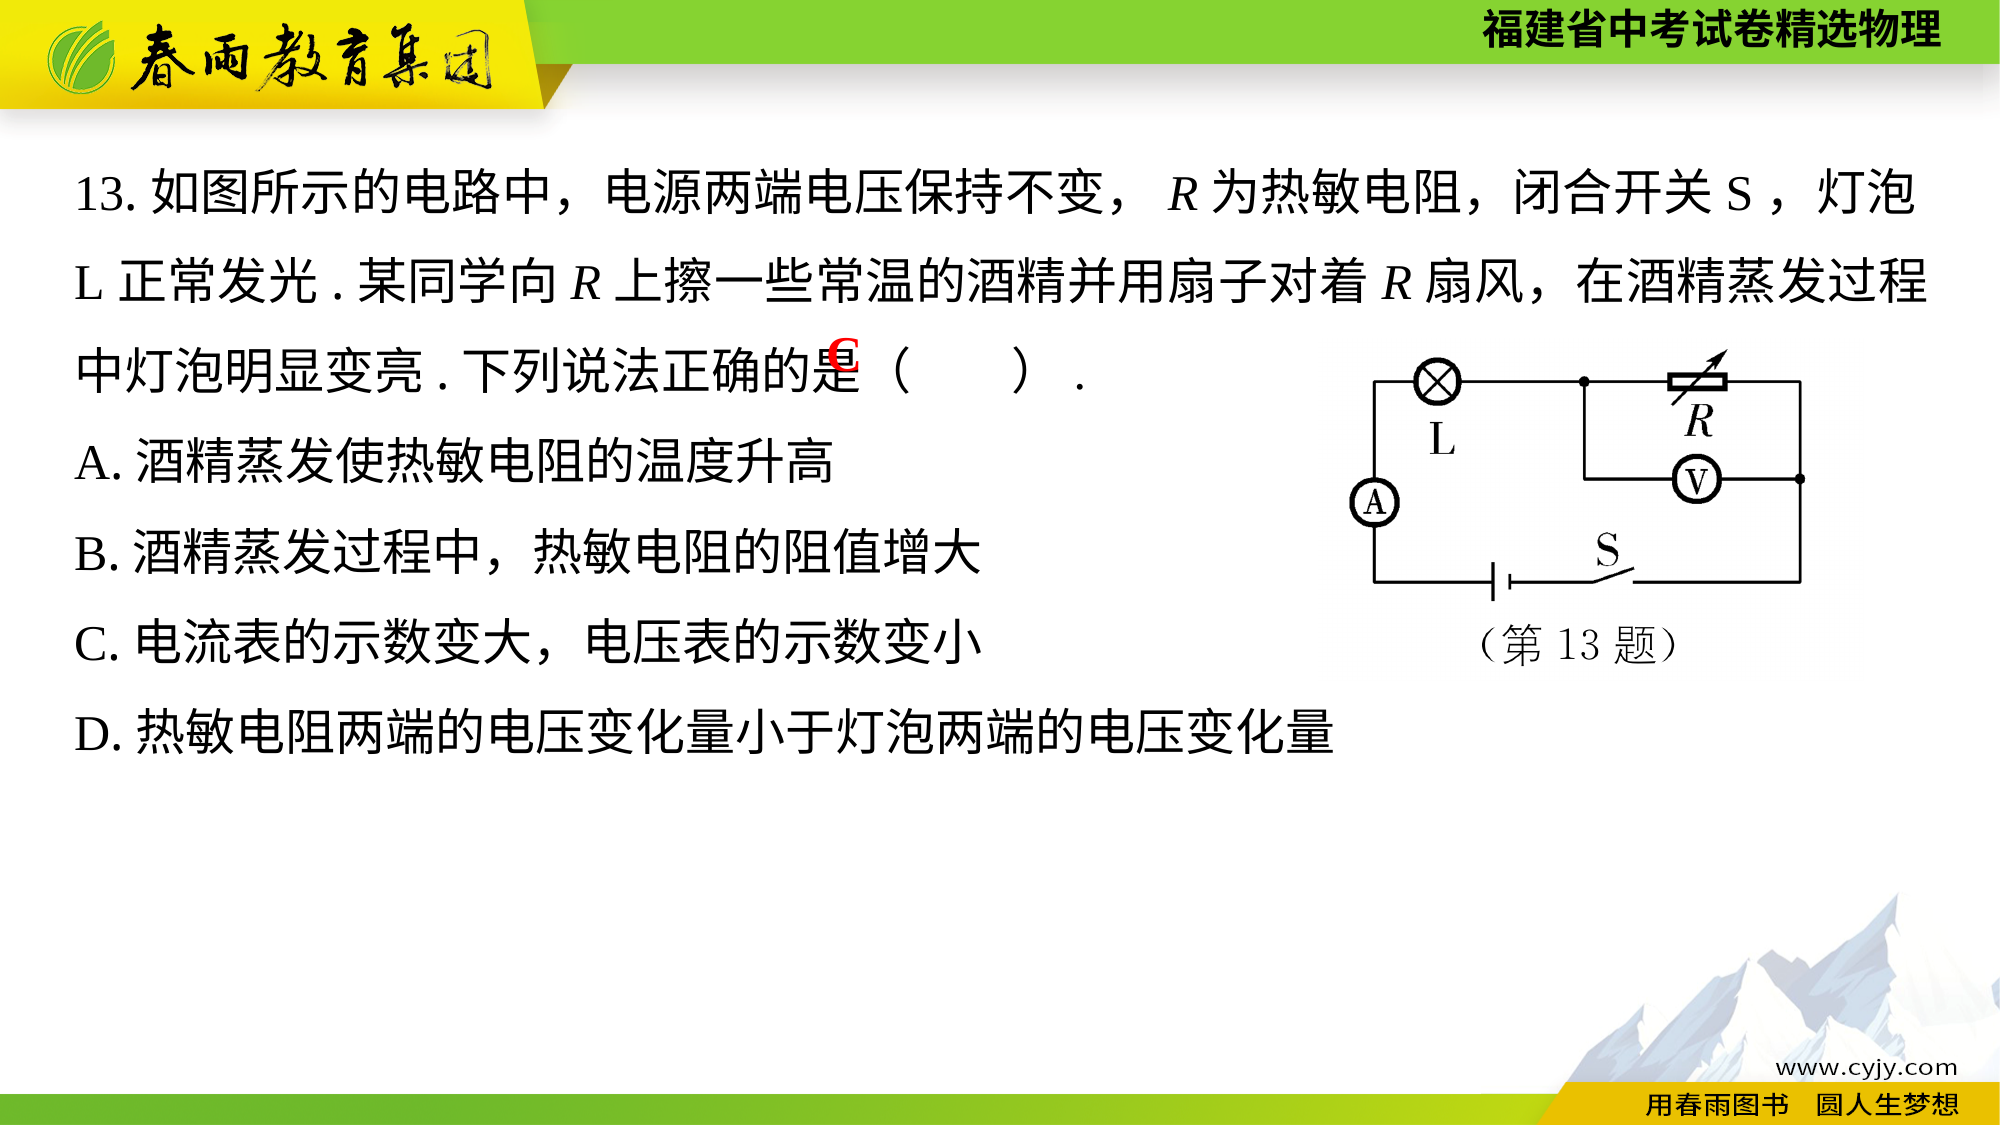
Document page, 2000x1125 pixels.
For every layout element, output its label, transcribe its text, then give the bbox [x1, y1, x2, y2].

text_box C [811, 314, 878, 390]
list 13.如图所示的电路中，电源两端电压保持不变，R为热敏电阻，闭合开关S，灯泡L正常发光.某同学向R上擦一些常温的酒精并用扇子对着R扇风，在酒精蒸发过程中灯泡明显变亮.下列说法正确的是（ ）. A.酒精蒸发使热敏电阻的温度升高 B.酒精蒸发过程中，热敏电阻的阻值增大 C.电流表的示数变大，电压表的示数变小 D.热敏电阻两端的电压变化量小于灯泡两端的电压变化量 [59, 122, 1944, 763]
picture [0, 0, 2000, 1125]
